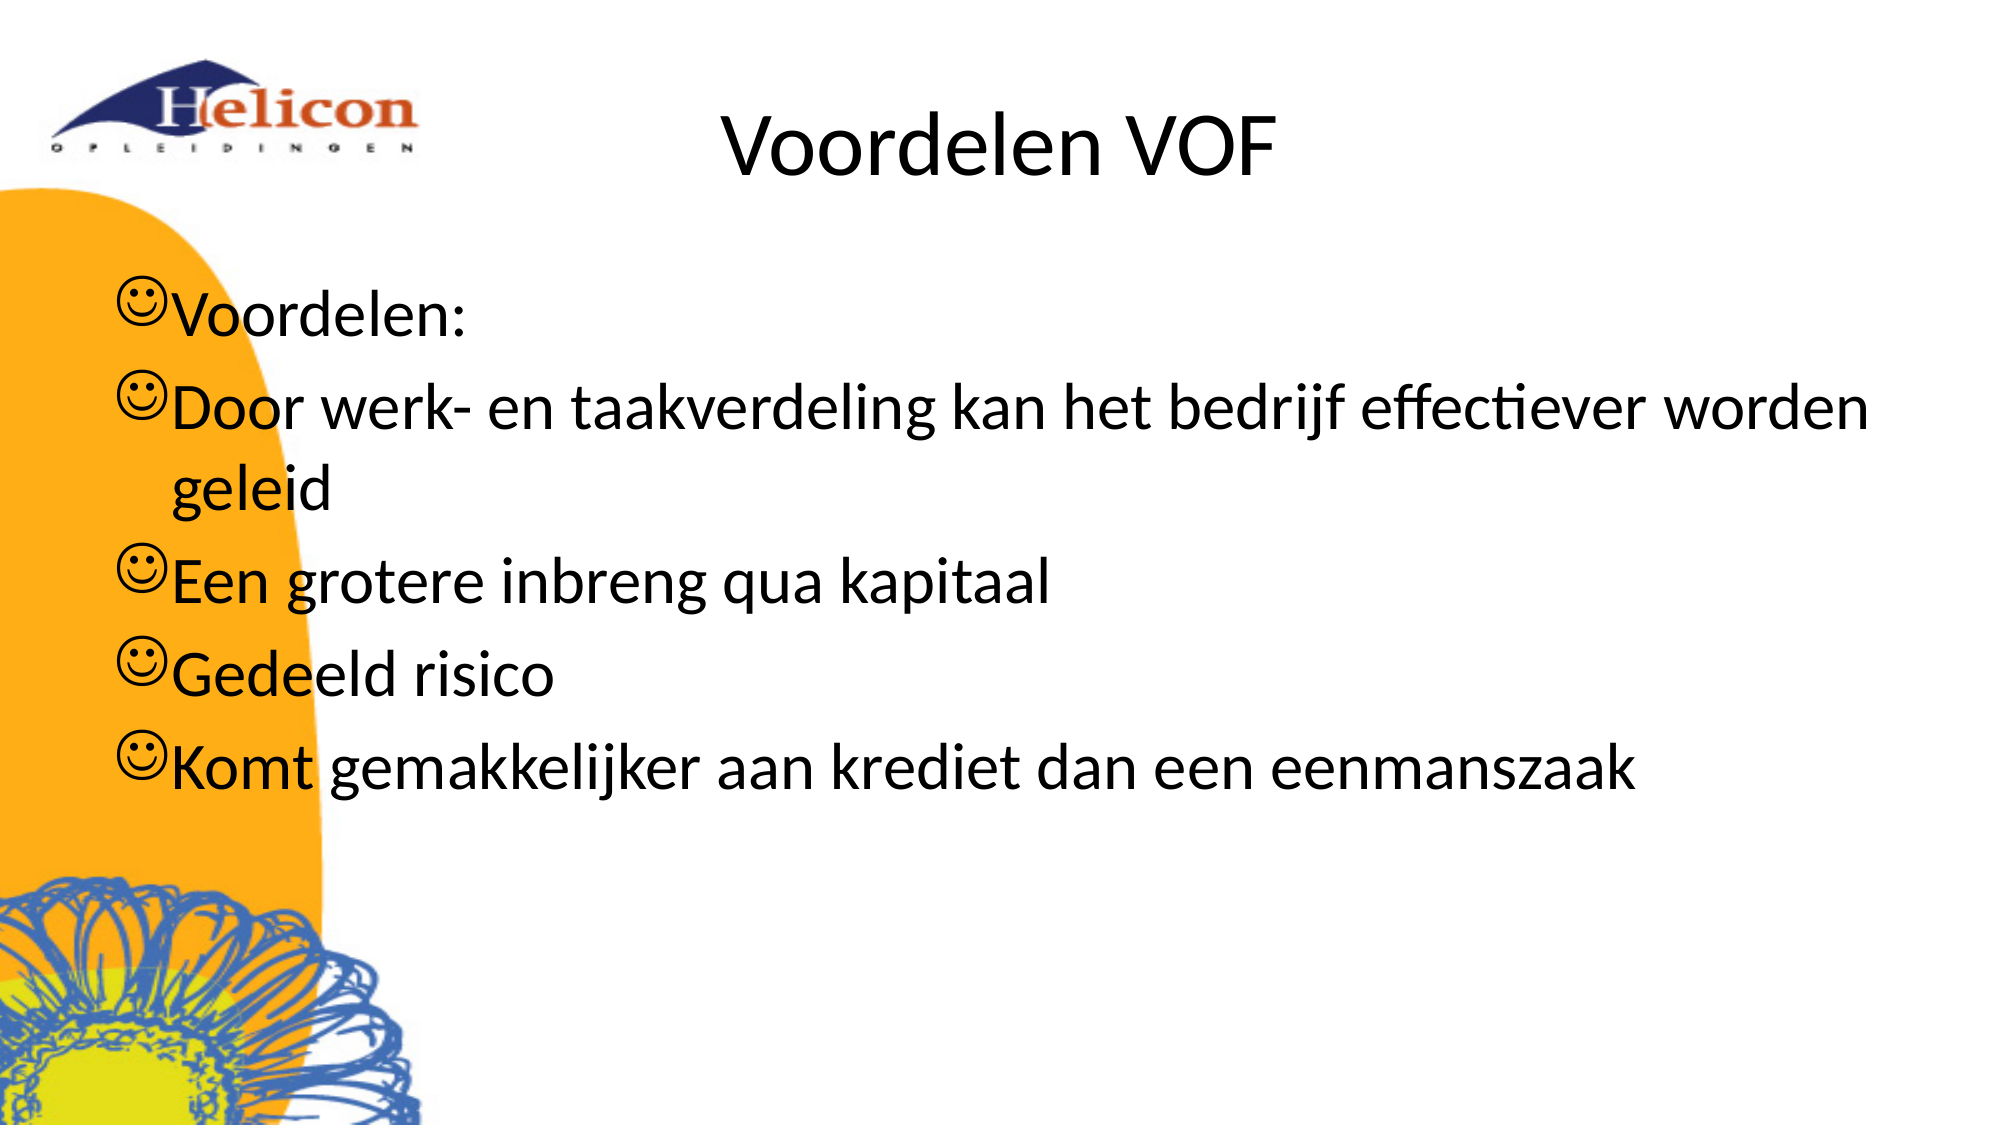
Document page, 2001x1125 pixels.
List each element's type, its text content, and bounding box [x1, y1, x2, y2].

list Voordelen: Door werk- en taakverdeling kan het bedrijf effectiever worden geleid Een grotere inbreng qua kapitaal Gedeeld risico Komt gemakkelijker aan krediet dan een eenmanszaak [99, 262, 1900, 1005]
title Voordelen VOF [99, 45, 1900, 233]
picture [0, 0, 2001, 1125]
